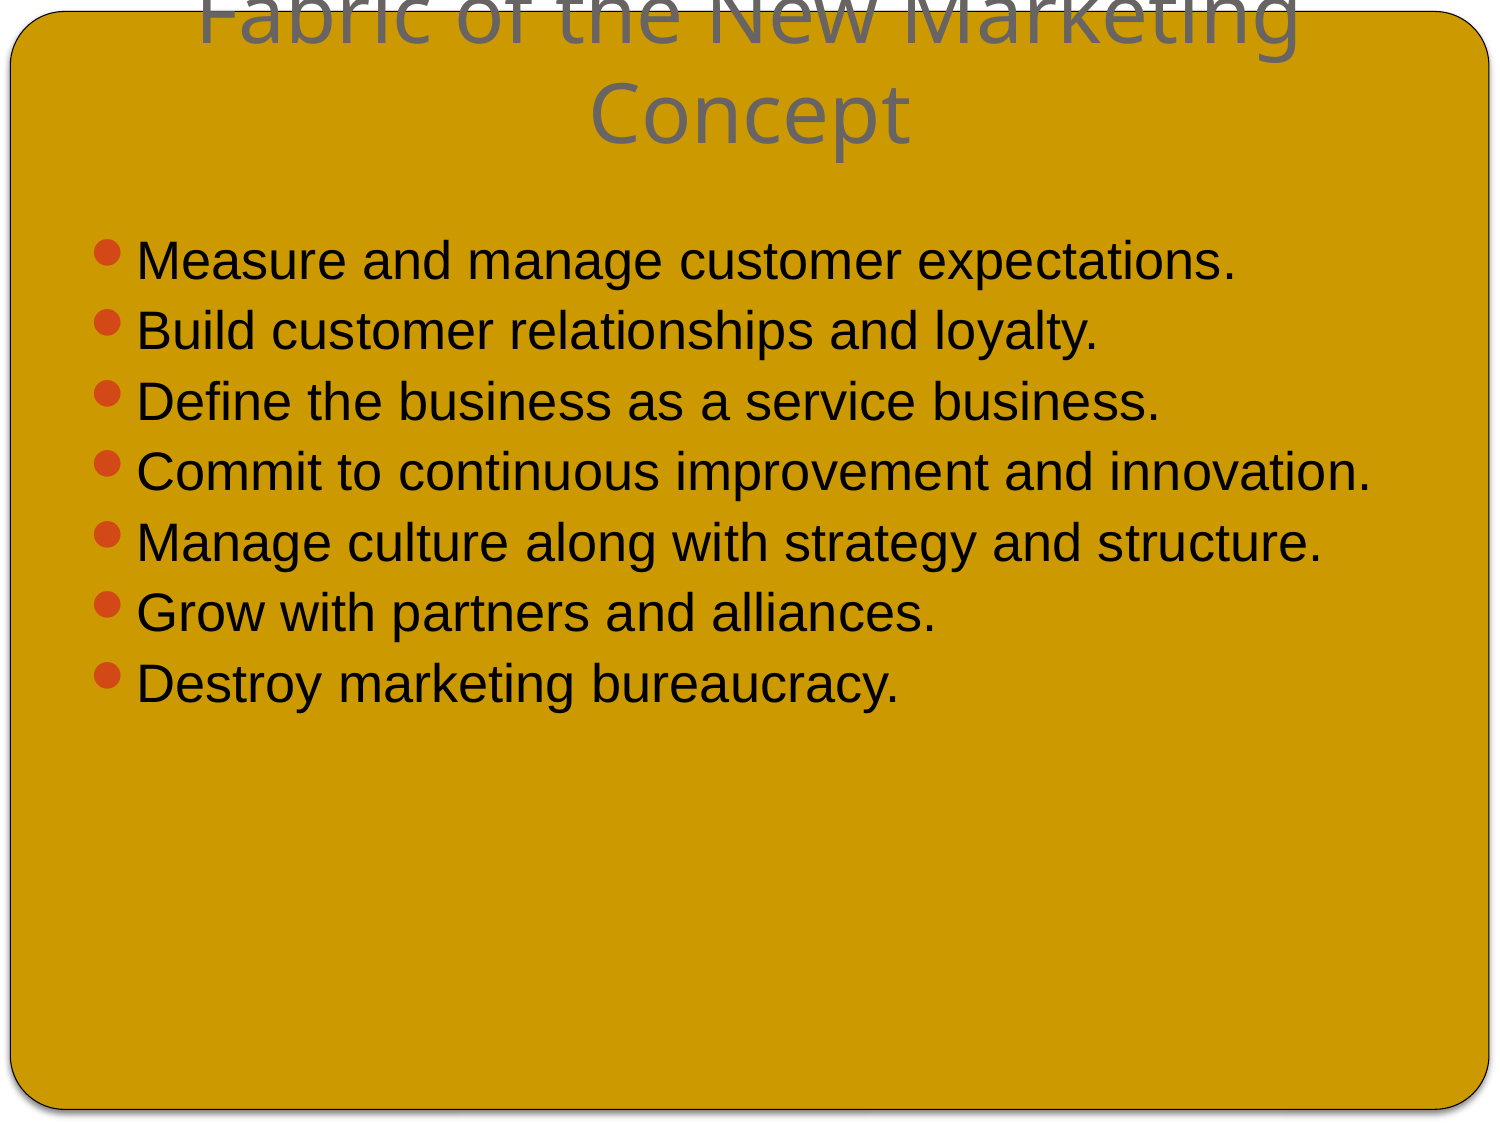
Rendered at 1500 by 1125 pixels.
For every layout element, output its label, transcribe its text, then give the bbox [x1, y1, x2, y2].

list Measure and manage customer expectations. Build customer relationships and loyalty. Define the business as a service business. Commit to continuous improvement and innovation. Manage culture along with strategy and structure. Grow with partners and alliances. Destroy marketing bureaucracy. [74, 224, 1426, 1063]
title Fabric of the New Marketing Concept [74, 44, 1426, 176]
